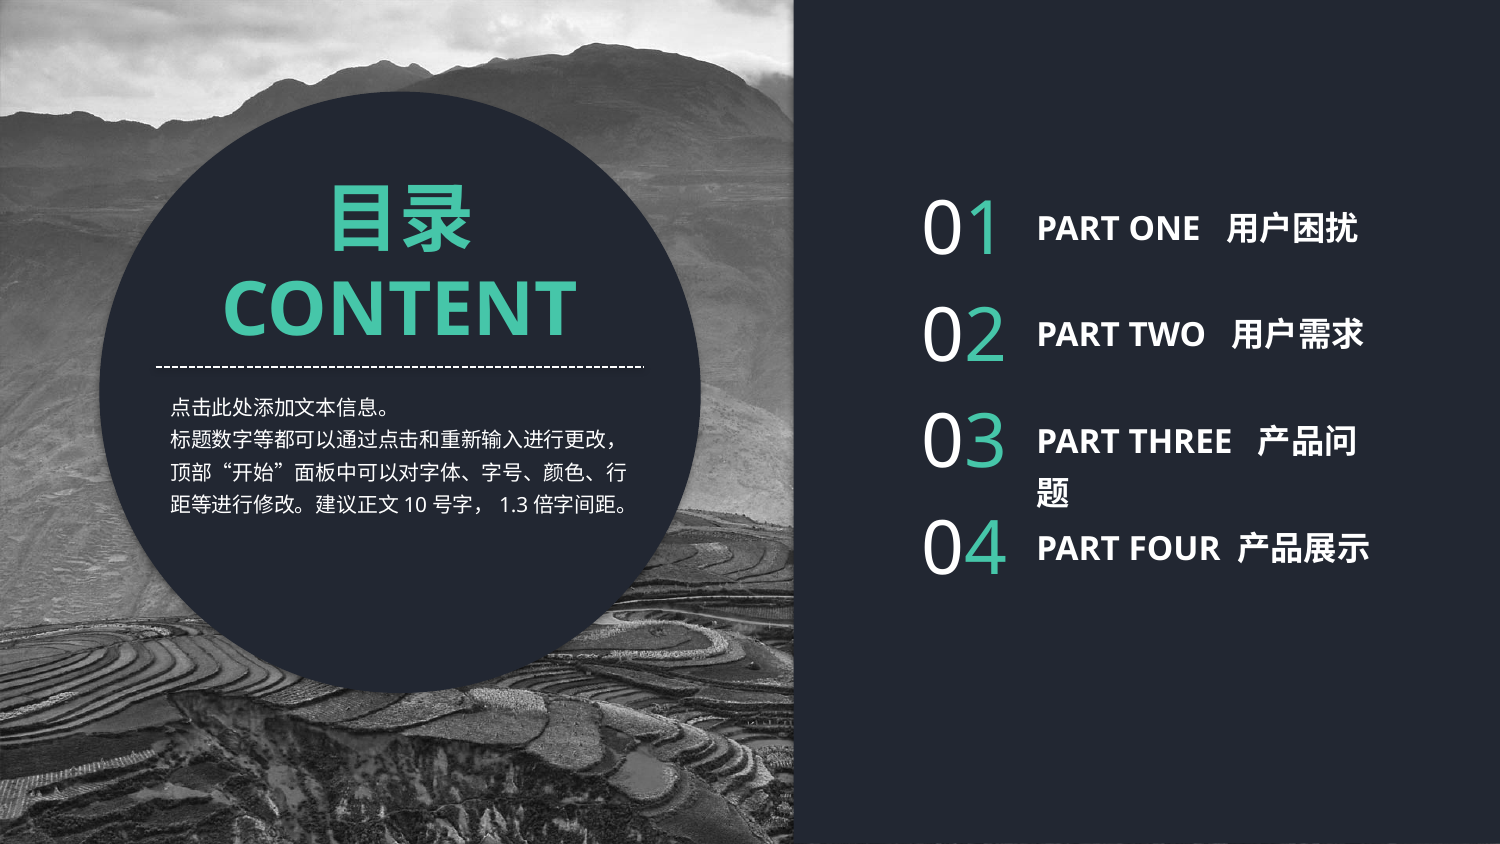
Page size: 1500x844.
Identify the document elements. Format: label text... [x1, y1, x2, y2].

text_box [98, 90, 702, 694]
text_box PART TWO 用户需求 [1023, 294, 1402, 361]
text_box PART ONE 用户困扰 [1023, 187, 1402, 255]
text_box 点击此处添加文本信息。 标题数字等都可以通过点击和重新输入进行更改，顶部“开始”面板中可以对字体、字号、颜色、行距等进行修改。建议正文10号字，1.3倍字间距。 [155, 379, 645, 524]
text_box 目录 CONTENT [206, 163, 594, 358]
text_box [793, 0, 1500, 844]
text_box 02 [906, 278, 1023, 384]
text_box 03 [906, 385, 1023, 491]
picture [0, 0, 793, 844]
text_box 01 [906, 172, 1023, 277]
text_box 04 [906, 492, 1023, 597]
text_box PART FOUR 产品展示 [1023, 507, 1402, 575]
text_box PART THREE 产品问题 [1021, 401, 1402, 507]
